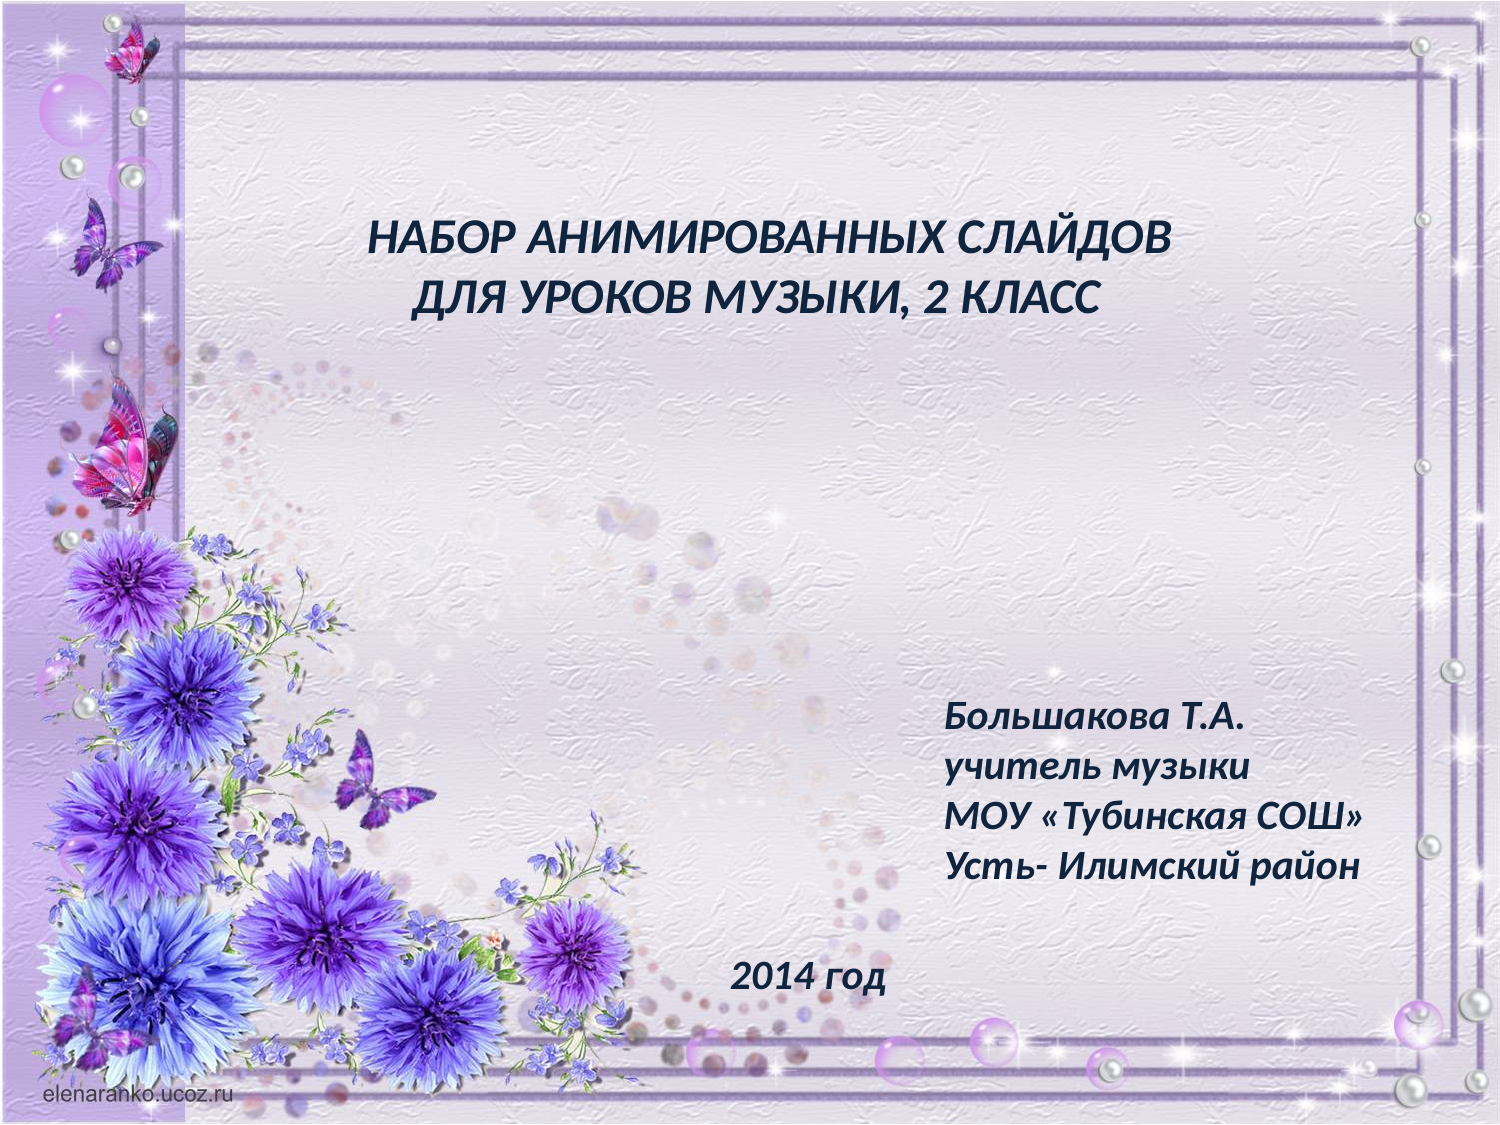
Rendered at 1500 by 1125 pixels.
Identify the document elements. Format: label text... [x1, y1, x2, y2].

text_box Большакова Т.А. учитель музыки МОУ «Тубинская СОШ» Усть- Илимский район [928, 680, 1382, 896]
text_box 2014 год [715, 940, 902, 1006]
text_box НАБОР АНИМИРОВАННЫХ СЛАЙДОВ ДЛЯ УРОКОВ МУЗЫКИ, 2 КЛАСС [352, 196, 1188, 401]
picture [0, 0, 1500, 1125]
